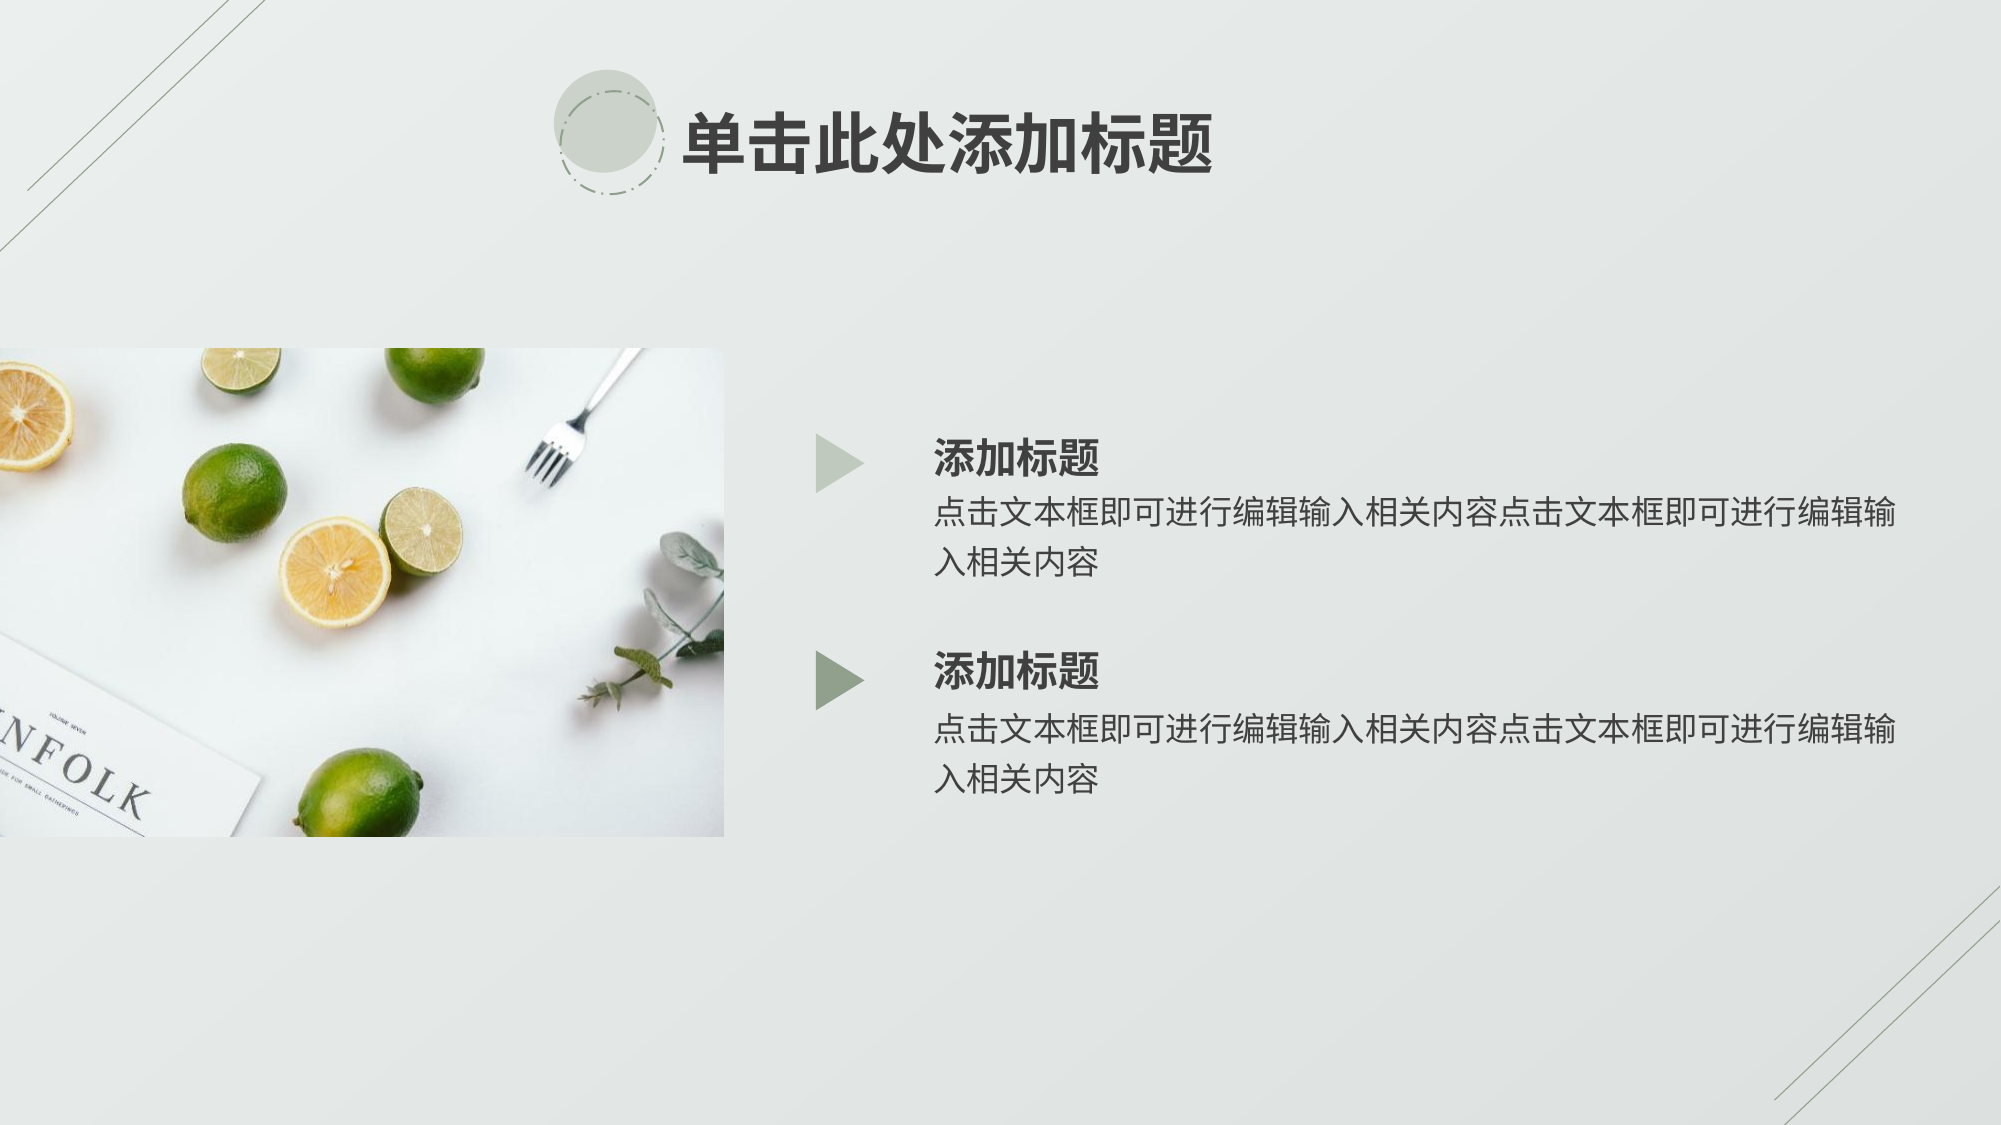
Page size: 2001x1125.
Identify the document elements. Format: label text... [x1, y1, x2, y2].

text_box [0, 0, 270, 259]
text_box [548, 74, 670, 190]
text_box 单击此处添加标题 [670, 94, 1408, 190]
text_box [1774, 836, 2000, 1100]
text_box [815, 412, 1936, 807]
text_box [1738, 904, 2000, 1125]
picture [0, 348, 724, 837]
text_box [27, 0, 306, 191]
